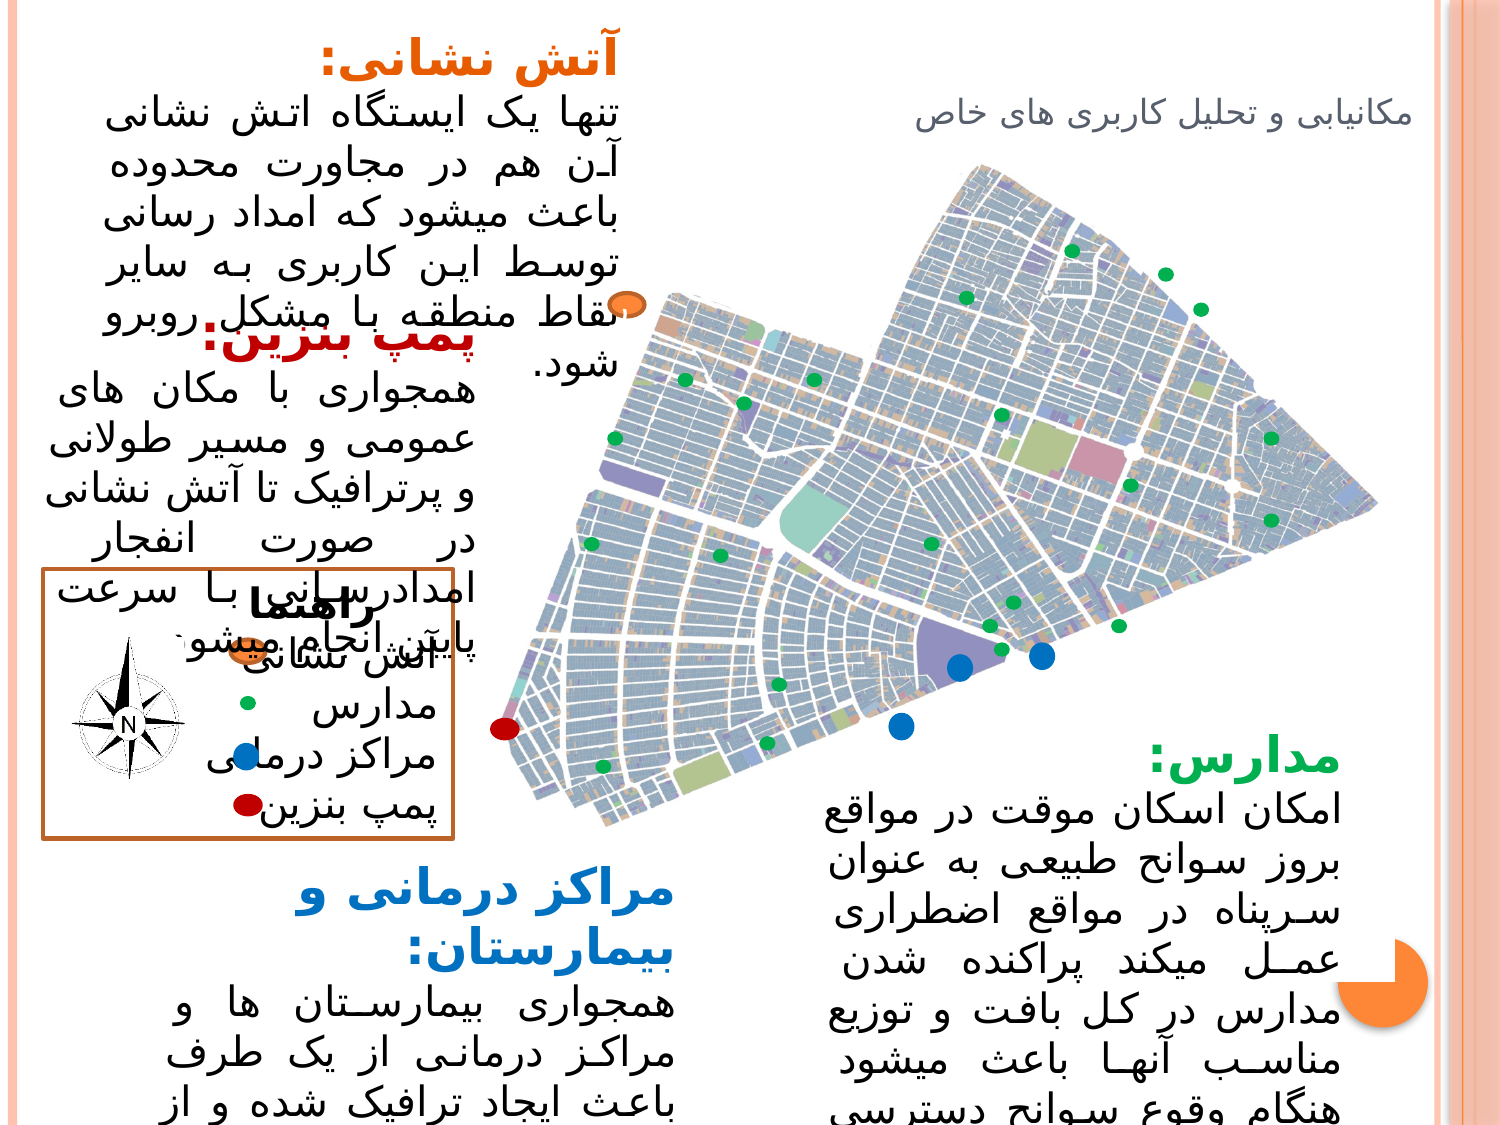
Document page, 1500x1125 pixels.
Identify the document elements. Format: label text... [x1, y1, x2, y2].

text_box [41, 669, 239, 841]
text_box پمپ بنزین: همجواری با مکان های عمومی و مسیر طولانی و پرترافیک تا آتش نشانی در صورت انفجار امدادرسانی با سرعت پایین انجام میشود. [29, 293, 239, 669]
text_box مدارس: امکان اسکان موقت در مواقع بروز سوانح طبیعی به عنوان سرپناه در مواقع اضطراری عمل میکند پراکنده شدن مدارس در کل بافت و توزیع مناسب آنها باعث میشود هنگام وقوع سوانح دسترسی به سرپناه امکانپذیر باشد و بتوان آسیب دیدگان را در آن اسکان داد. [806, 992, 1358, 1125]
text_box مکانیابی و تحلیل کاربری های خاص [878, 46, 1429, 139]
picture [71, 637, 186, 780]
text_box آتش نشانی: تنها یک ایستگاه اتش نشانی آن هم در مجاورت محدوده باعث میشود که امداد رسانی توسط این کاربری به سایر نقاط منطقه با مشکل روبرو شود. [84, 17, 635, 293]
text_box [233, 796, 239, 814]
text_box مراکز درمانی و بیمارستان: همجواری بیمارستان ها و مراکز درمانی از یک طرف باعث ایجاد ترافیک شده و از طرف دیگر امدادرسانی از سایر نقاط منطقه به این کاربری را با مشکل مواجه کرده است. [140, 847, 692, 1125]
picture [245, 116, 1396, 983]
